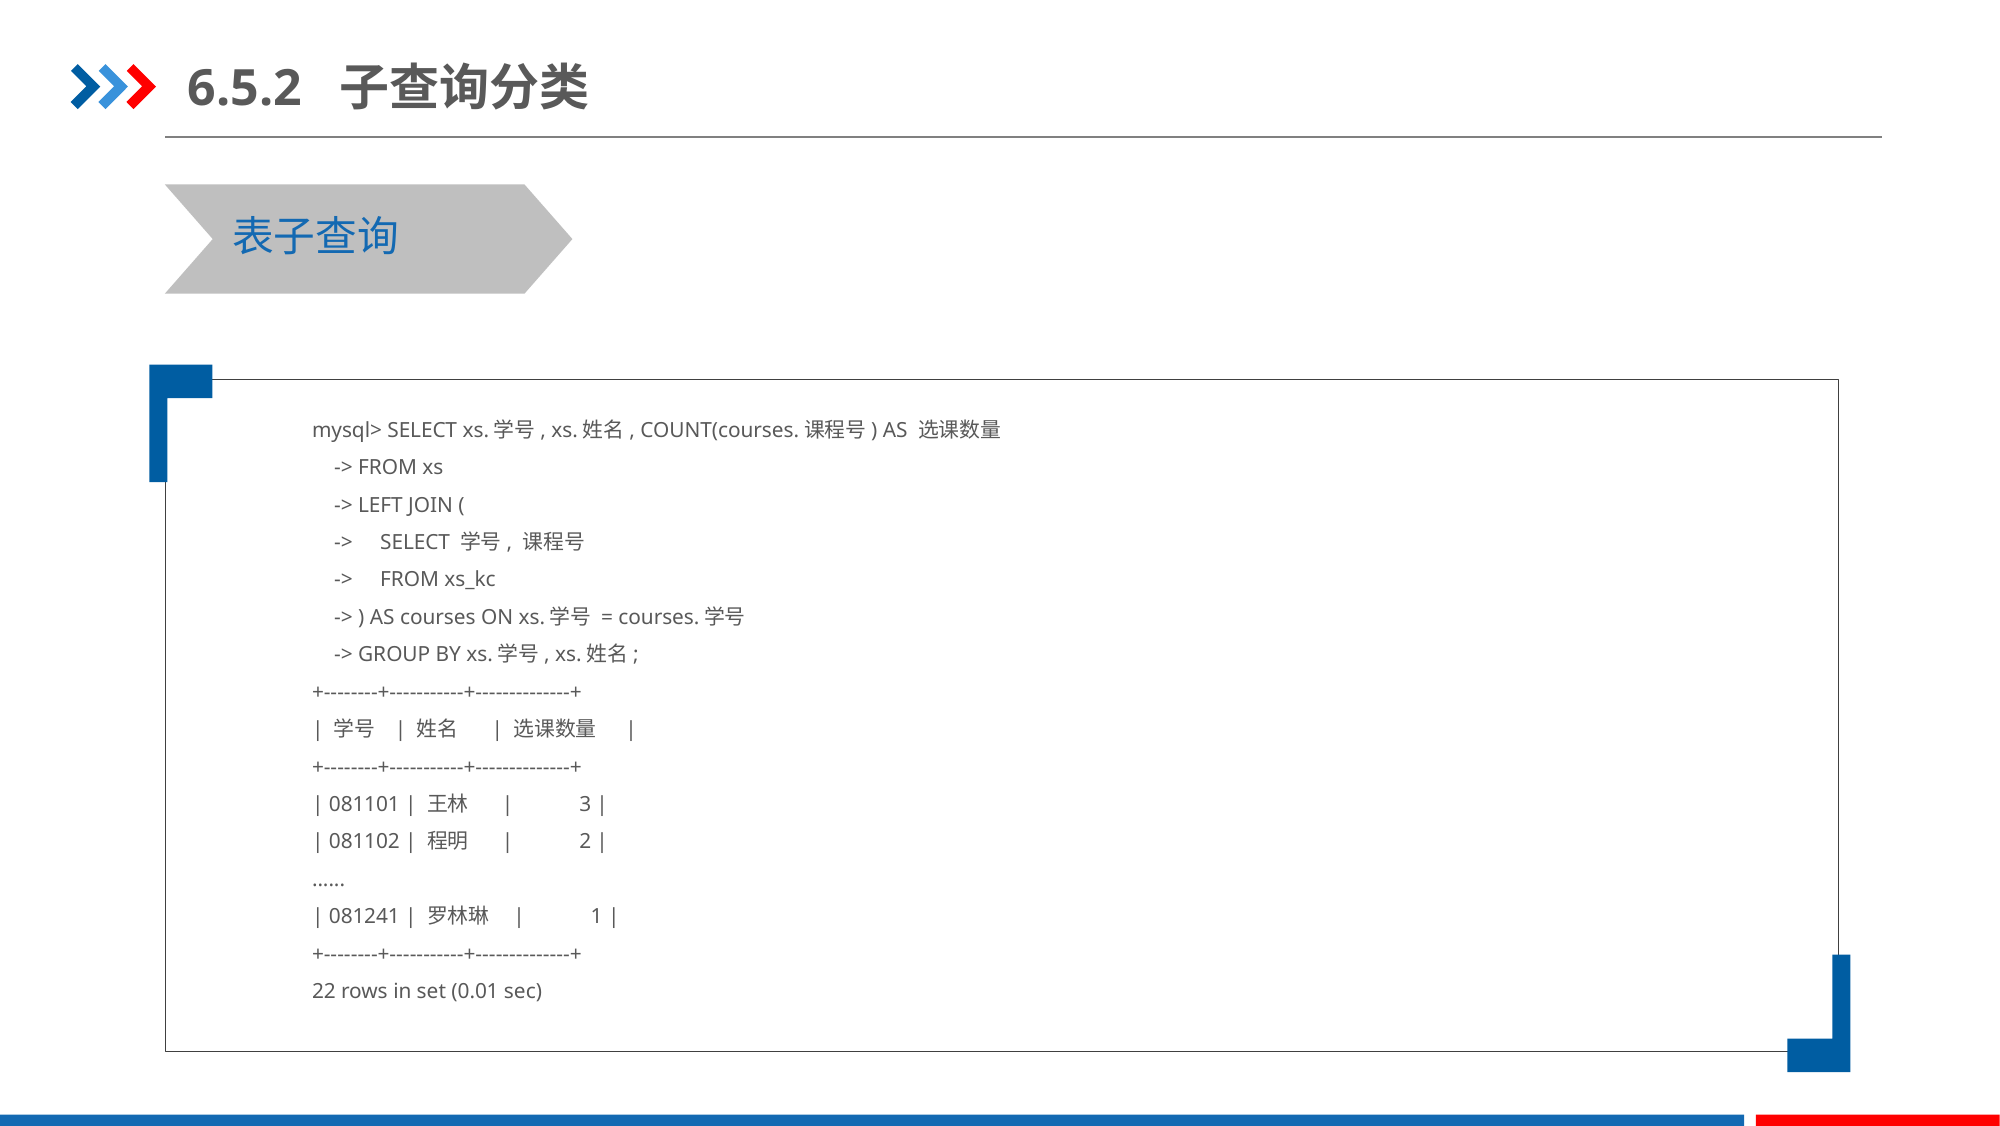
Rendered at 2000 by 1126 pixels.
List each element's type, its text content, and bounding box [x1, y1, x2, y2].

text_box [1785, 953, 1852, 1074]
text_box 6.5.2 子查询分类 [187, 43, 827, 127]
text_box [147, 363, 215, 484]
text_box [163, 378, 1841, 1053]
text_box [164, 184, 573, 294]
text_box 表子查询 [217, 202, 414, 267]
